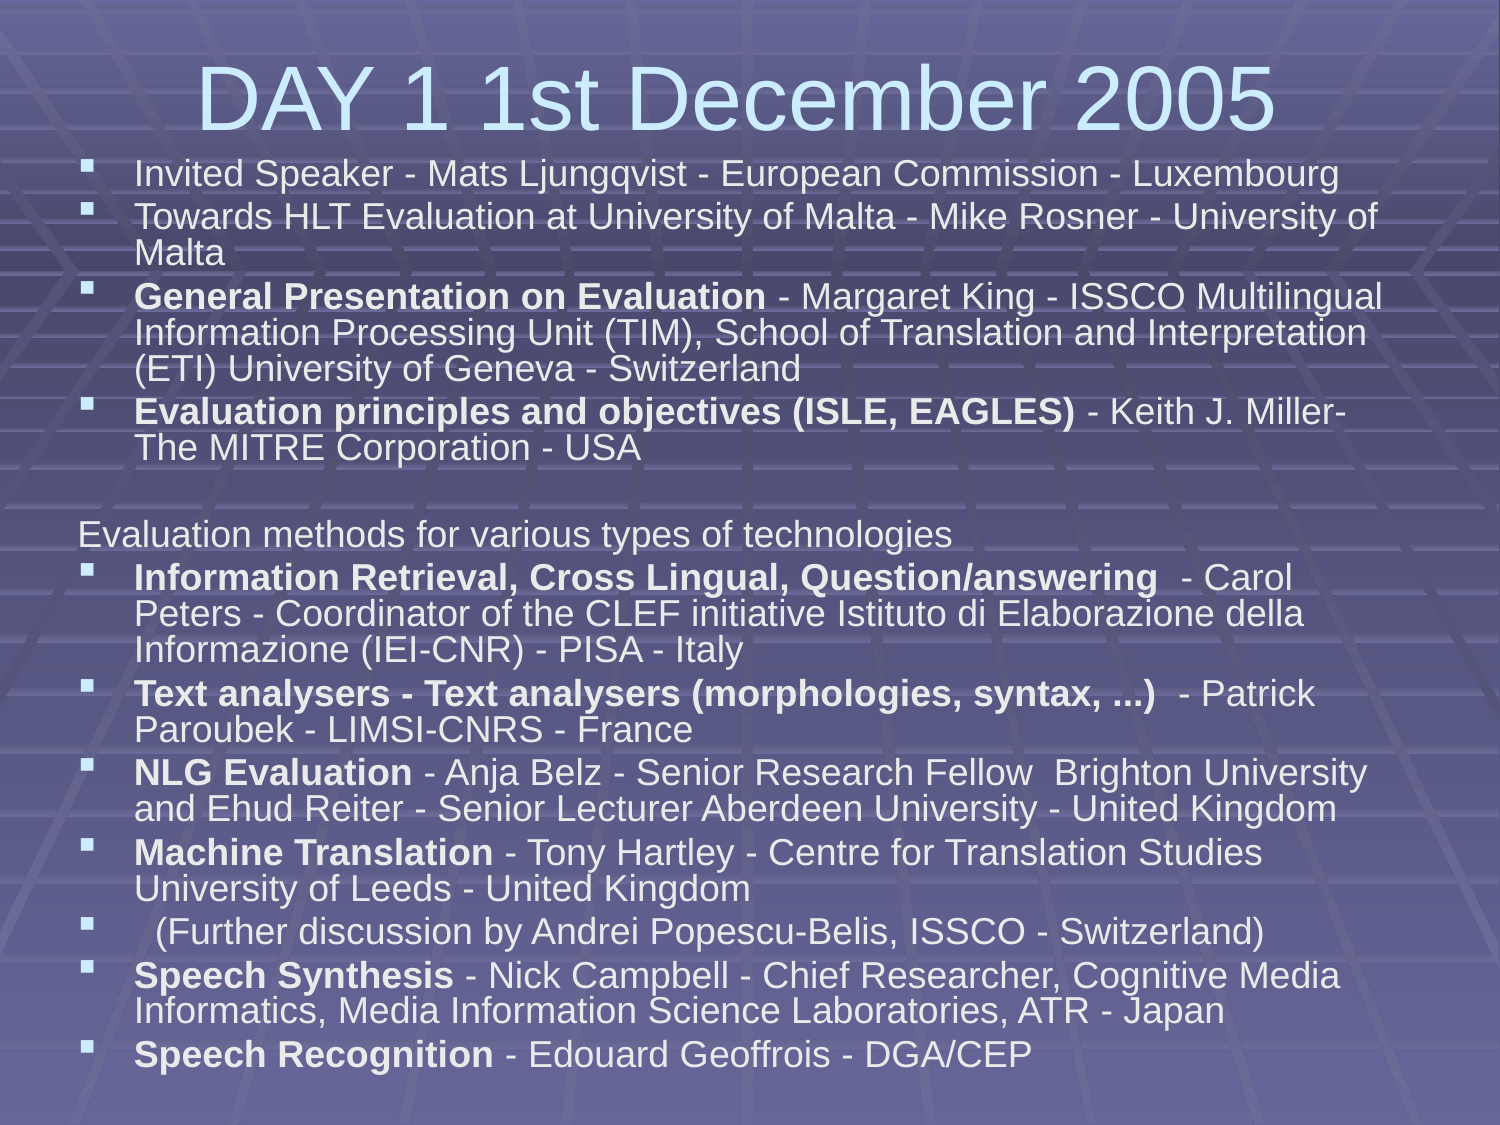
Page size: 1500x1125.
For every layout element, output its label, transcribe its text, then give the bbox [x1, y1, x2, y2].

list Invited Speaker - Mats Ljungqvist - European Commission - Luxembourg Towards HLT Evaluation at University of Malta - Mike Rosner - University of Malta General Presentation on Evaluation - Margaret King - ISSCO Multilingual Information Processing Unit (TIM), School of Translation and Interpretation (ETI) University of Geneva - Switzerland Evaluation principles and objectives (ISLE, EAGLES) - Keith J. Miller- The MITRE Corporation - USA Evaluation methods for various types of technologies Information Retrieval, Cross Lingual, Question/answering - Carol Peters - Coordinator of the CLEF initiative Istituto di Elaborazione della Informazione (IEI-CNR) - PISA - Italy Text analysers - Text analysers (morphologies, syntax, ...) - Patrick Paroubek - LIMSI-CNRS - France NLG Evaluation - Anja Belz - Senior Research Fellow Brighton University and Ehud Reiter - Senior Lecturer Aberdeen University - United Kingdom Machine Translation - Tony Hartley - Centre for Translation Studies University of Leeds - United Kingdom (Further discussion by Andrei Popescu-Belis, ISSCO - Switzerland) Speech Synthesis - Nick Campbell - Chief Researcher, Cognitive Media Informatics, Media Information Science Laboratories, ATR - Japan Speech Recognition - Edouard Geoffrois - DGA/CEP [62, 149, 1413, 888]
title DAY 1 1st December 2005 [74, 0, 1425, 188]
